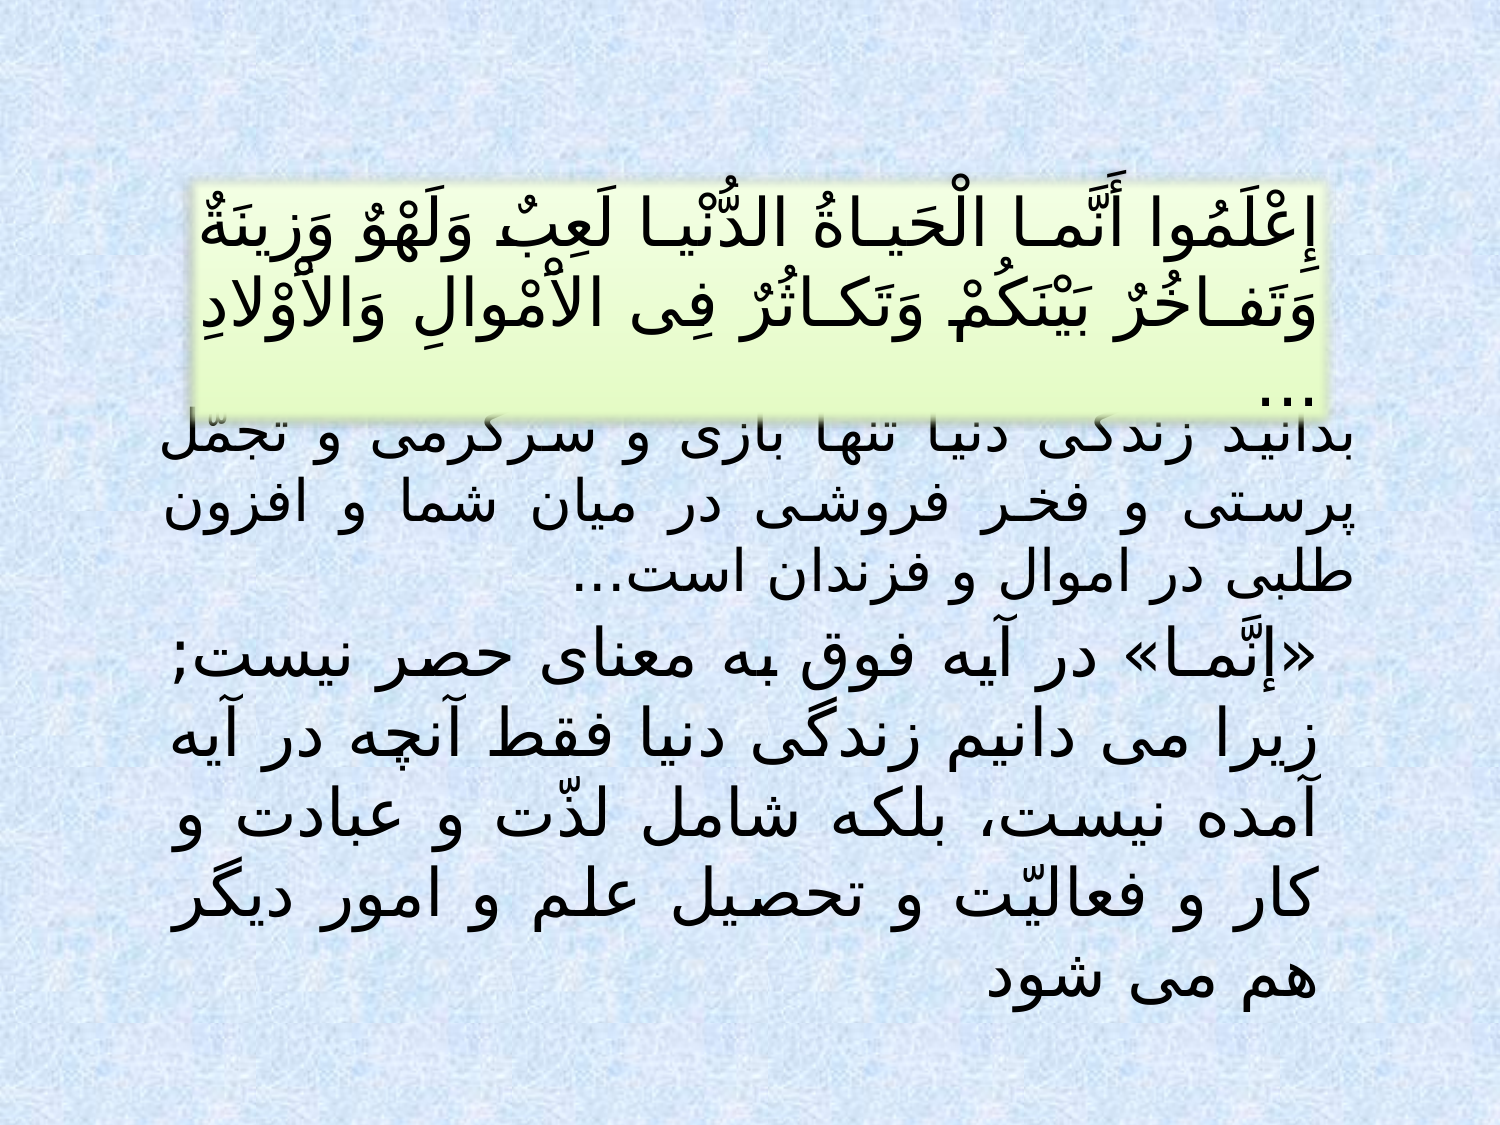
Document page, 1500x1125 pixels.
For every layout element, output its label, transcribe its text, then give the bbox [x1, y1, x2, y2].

picture [0, 0, 1500, 1125]
text_box إِعْلَمُوا أَنَّمـا الْحَيـاةُ الدُّنْيـا لَعِبٌ وَلَهْوٌ وَزينَةٌ وَتَفـاخُرٌ بَيْنَكُمْ وَتَكـاثُرٌ فِى الاَْمْوالِ وَالاَْوْلادِ ... [198, 186, 1322, 415]
text_box بدانيد زندگى دنيا تنها بازى و سرگرمى و تجمّل پرستى و فخر فروشى در ميان شما و افزون طلبى در اموال و فزندان است... [135, 385, 1372, 610]
text_box «إنَّمـا» در آيه فوق به معناى حصر نيست; زيرا مى دانيم زندگى دنيا فقط آنچه در آيه آمده نيست، بلكه شامل لذّت و عبادت و كار و فعاليّت و تحصيل علم و امور ديگر هم مى شود [153, 610, 1335, 1017]
